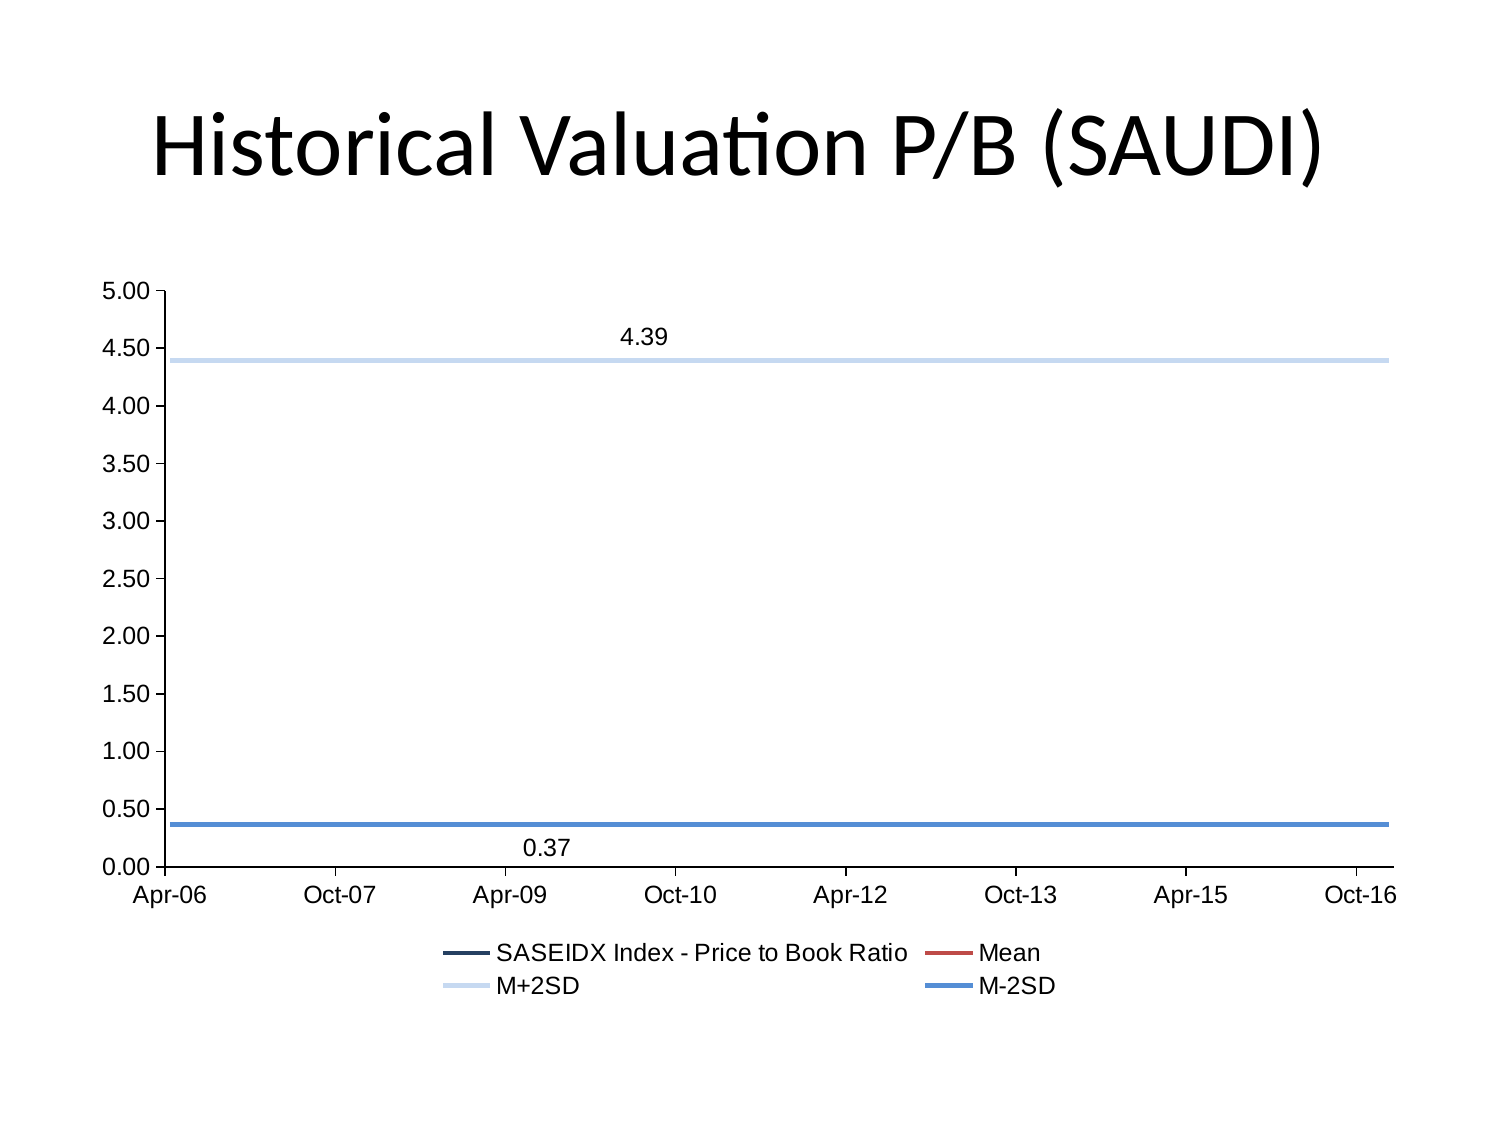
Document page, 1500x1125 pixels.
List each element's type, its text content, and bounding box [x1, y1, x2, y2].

chart [74, 262, 1426, 1006]
title Historical Valuation P/B (SAUDI) [75, 45, 1425, 233]
